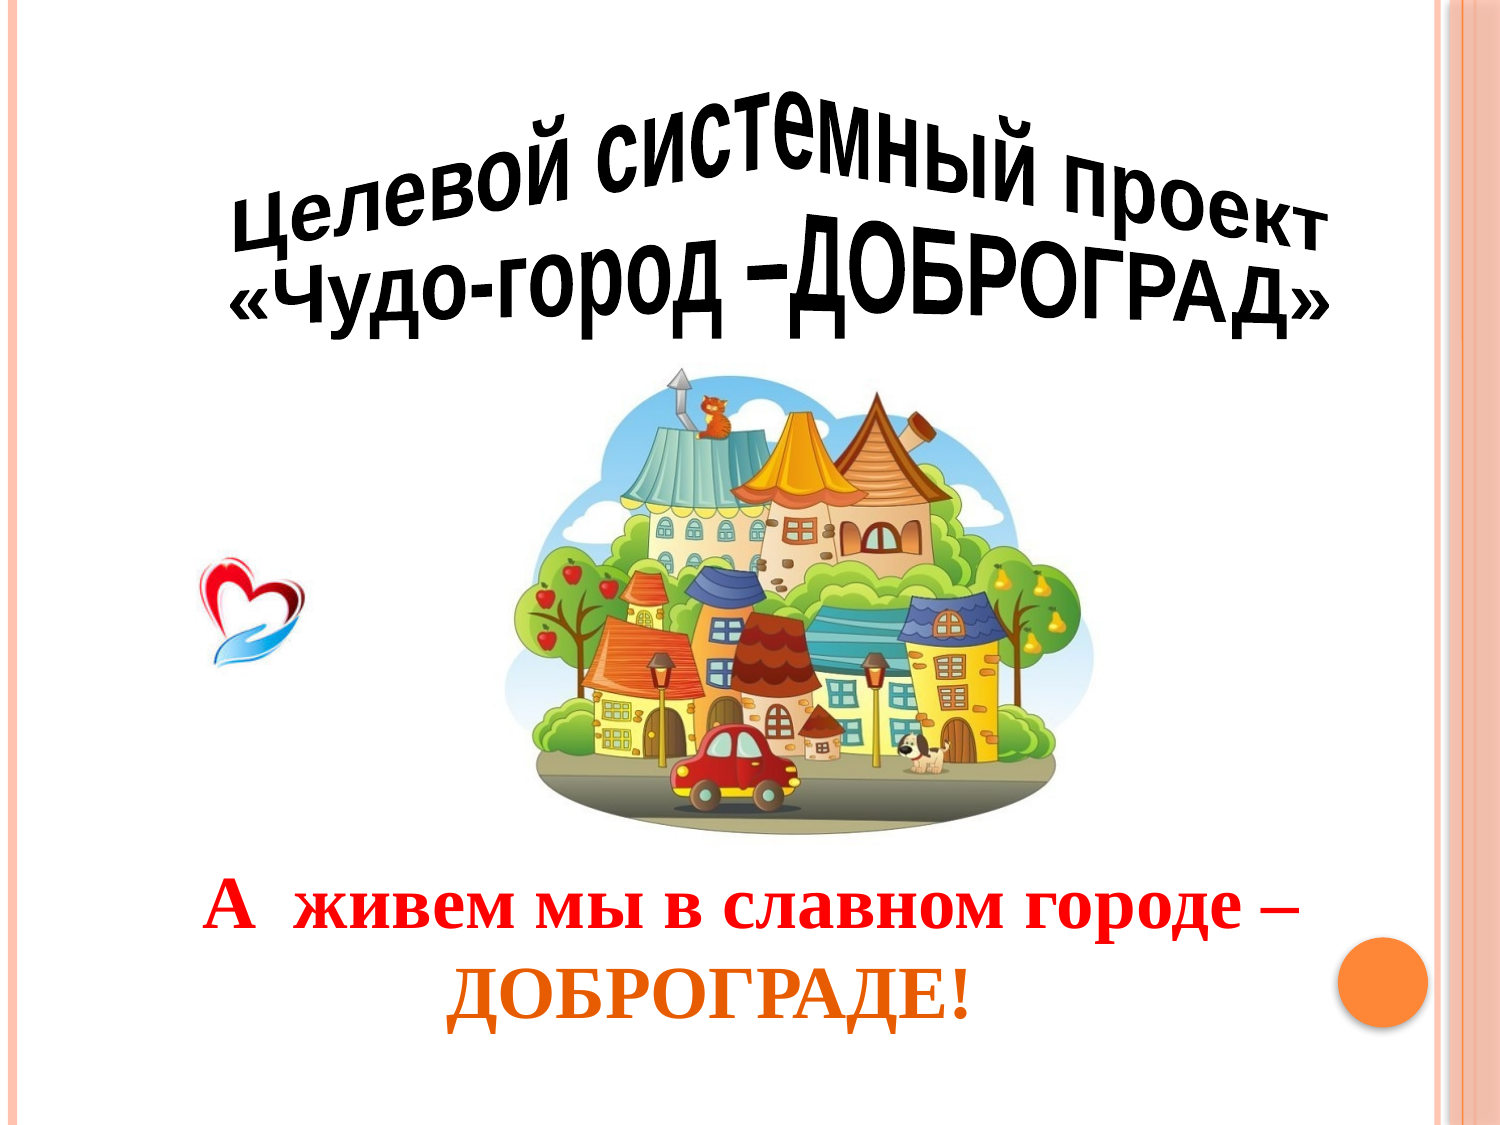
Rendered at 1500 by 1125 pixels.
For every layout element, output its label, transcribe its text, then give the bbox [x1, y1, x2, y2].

picture [491, 362, 1103, 847]
picture [175, 538, 321, 682]
text_box А живем мы в славном городе – ДОБРОГРАДЕ! [187, 846, 1407, 1042]
